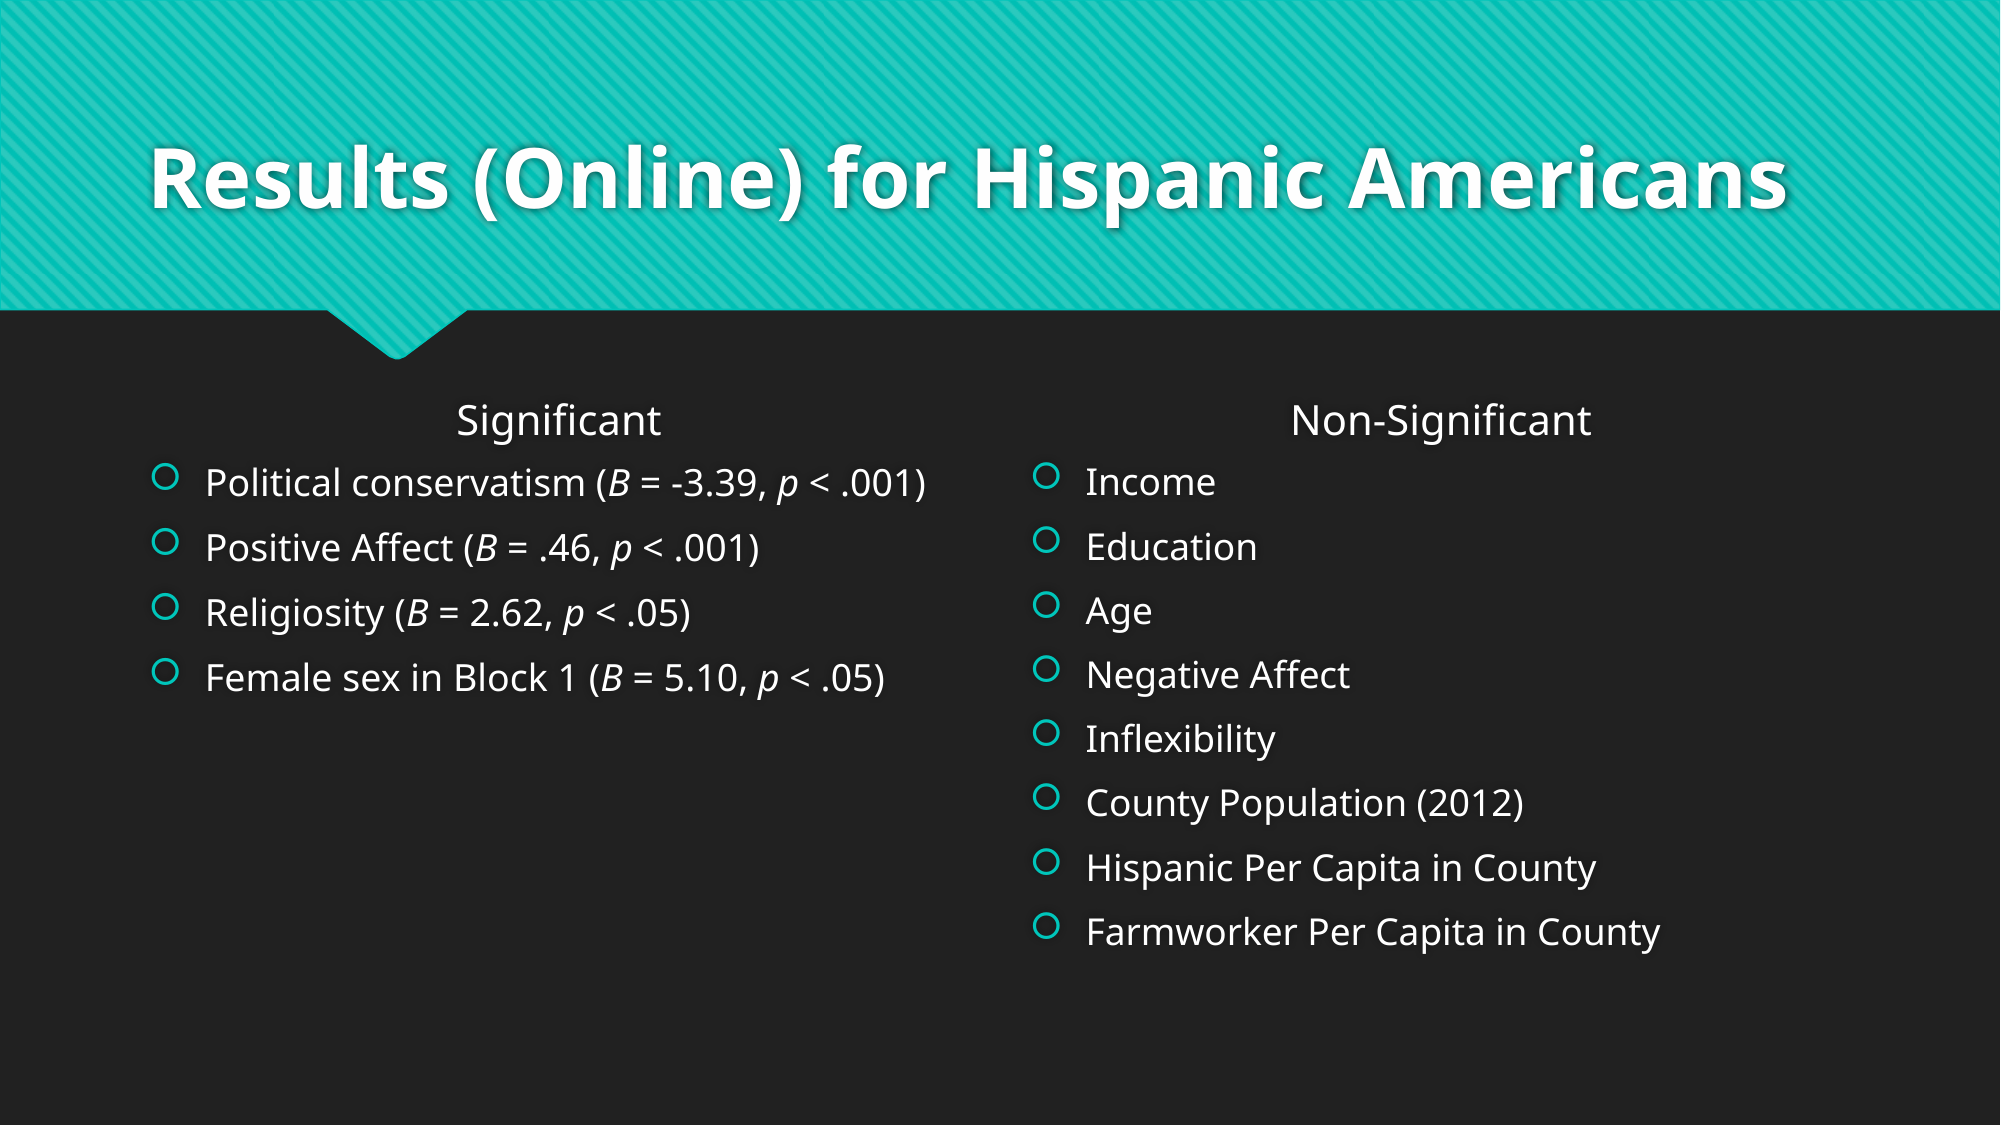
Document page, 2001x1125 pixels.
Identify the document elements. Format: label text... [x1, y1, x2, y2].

list Significant [133, 356, 985, 445]
title Results (Online) for Hispanic Americans [132, 73, 1868, 233]
list Income Education Age Negative Affect Inflexibility County Population (2012) Hispanic Per Capita in County Farmworker Per Capita in County [1014, 451, 1868, 962]
list Political conservatism (B = -3.39, p < .001) Positive Affect (B = .46, p < .001) Religiosity (B = 2.62, p < .05) Female sex in Block 1 (B = 5.10, p < .05) [133, 451, 985, 962]
list Non-Significant [1014, 356, 1868, 445]
